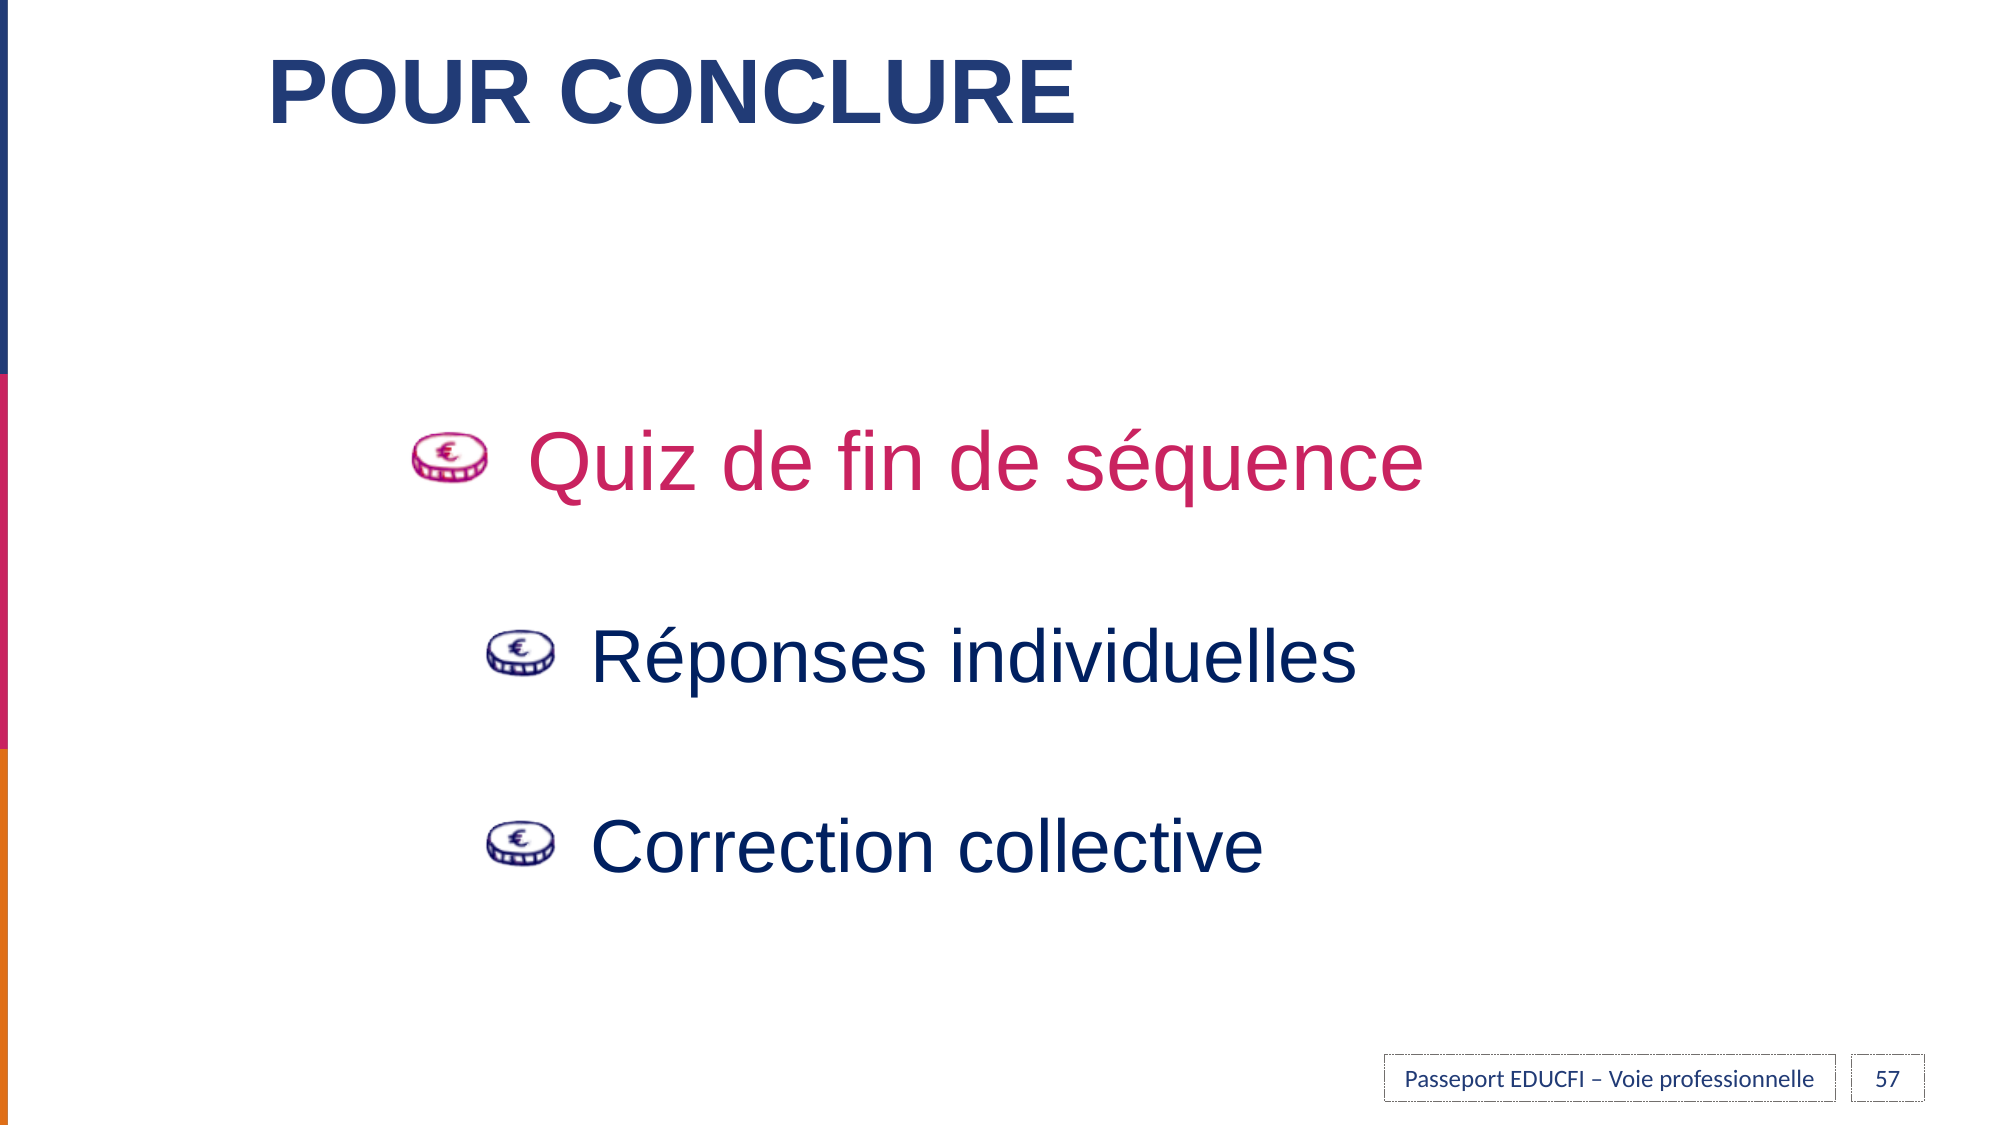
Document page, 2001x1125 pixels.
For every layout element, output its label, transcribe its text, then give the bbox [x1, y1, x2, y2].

title POUR CONCLURE [253, 36, 1895, 152]
picture [482, 625, 591, 679]
picture [0, 0, 8, 1125]
picture [407, 427, 528, 486]
picture [482, 816, 591, 869]
slide_number 57 [1851, 1054, 1925, 1102]
footer Passeport EDUCFI – Voie professionnelle [1384, 1054, 1836, 1102]
list Quiz de fin de séquence Réponses individuelles Correction collective [392, 299, 1593, 902]
